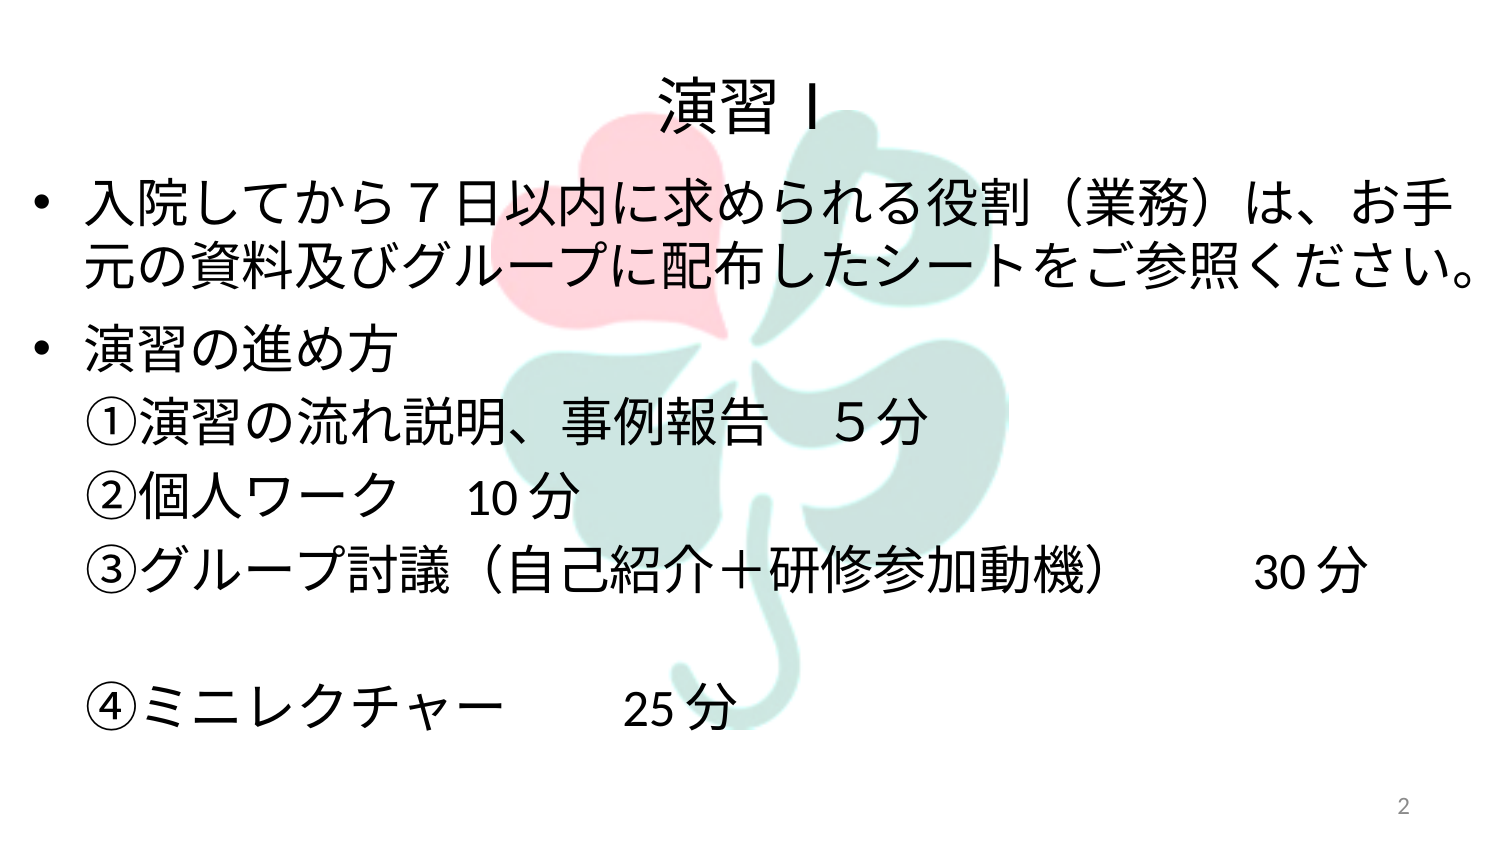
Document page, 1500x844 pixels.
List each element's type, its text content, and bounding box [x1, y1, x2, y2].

list 入院してから７日以内に求められる役割（業務）は、お手元の資料及びグループに配布したシートをご参照ください。 演習の進め方 ①演習の流れ説明、事例報告 ５分 ②個人ワーク 10分 ③グループ討議（自己紹介＋研修参加動機） 30分 ④ミニレクチャー 25分 [17, 161, 1471, 812]
title 演習Ⅰ [75, 33, 1425, 161]
slide_number 2 [1074, 782, 1425, 827]
